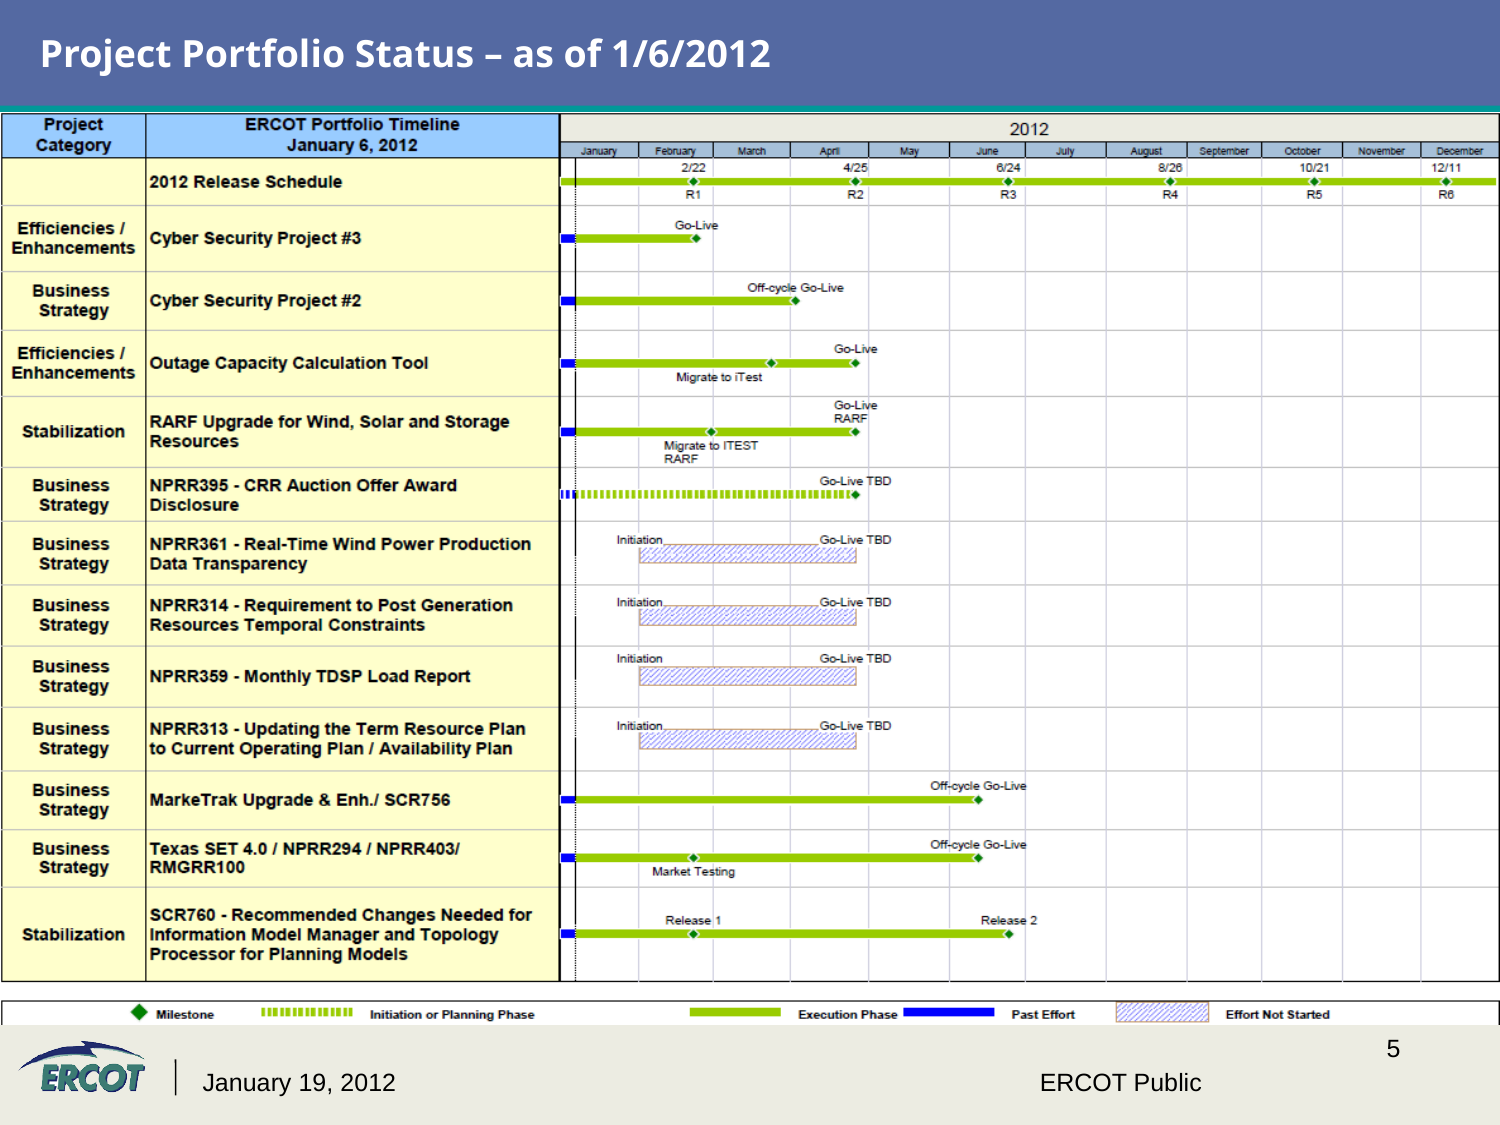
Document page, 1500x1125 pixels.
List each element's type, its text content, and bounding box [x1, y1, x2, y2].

text_box Project Portfolio Status – as of 1/6/2012 [24, 30, 1163, 106]
text_box [24, 22, 1450, 85]
picture [0, 112, 1500, 1026]
picture [10, 1031, 151, 1111]
footer ERCOT Public [1025, 1059, 1438, 1125]
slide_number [187, 1059, 538, 1125]
